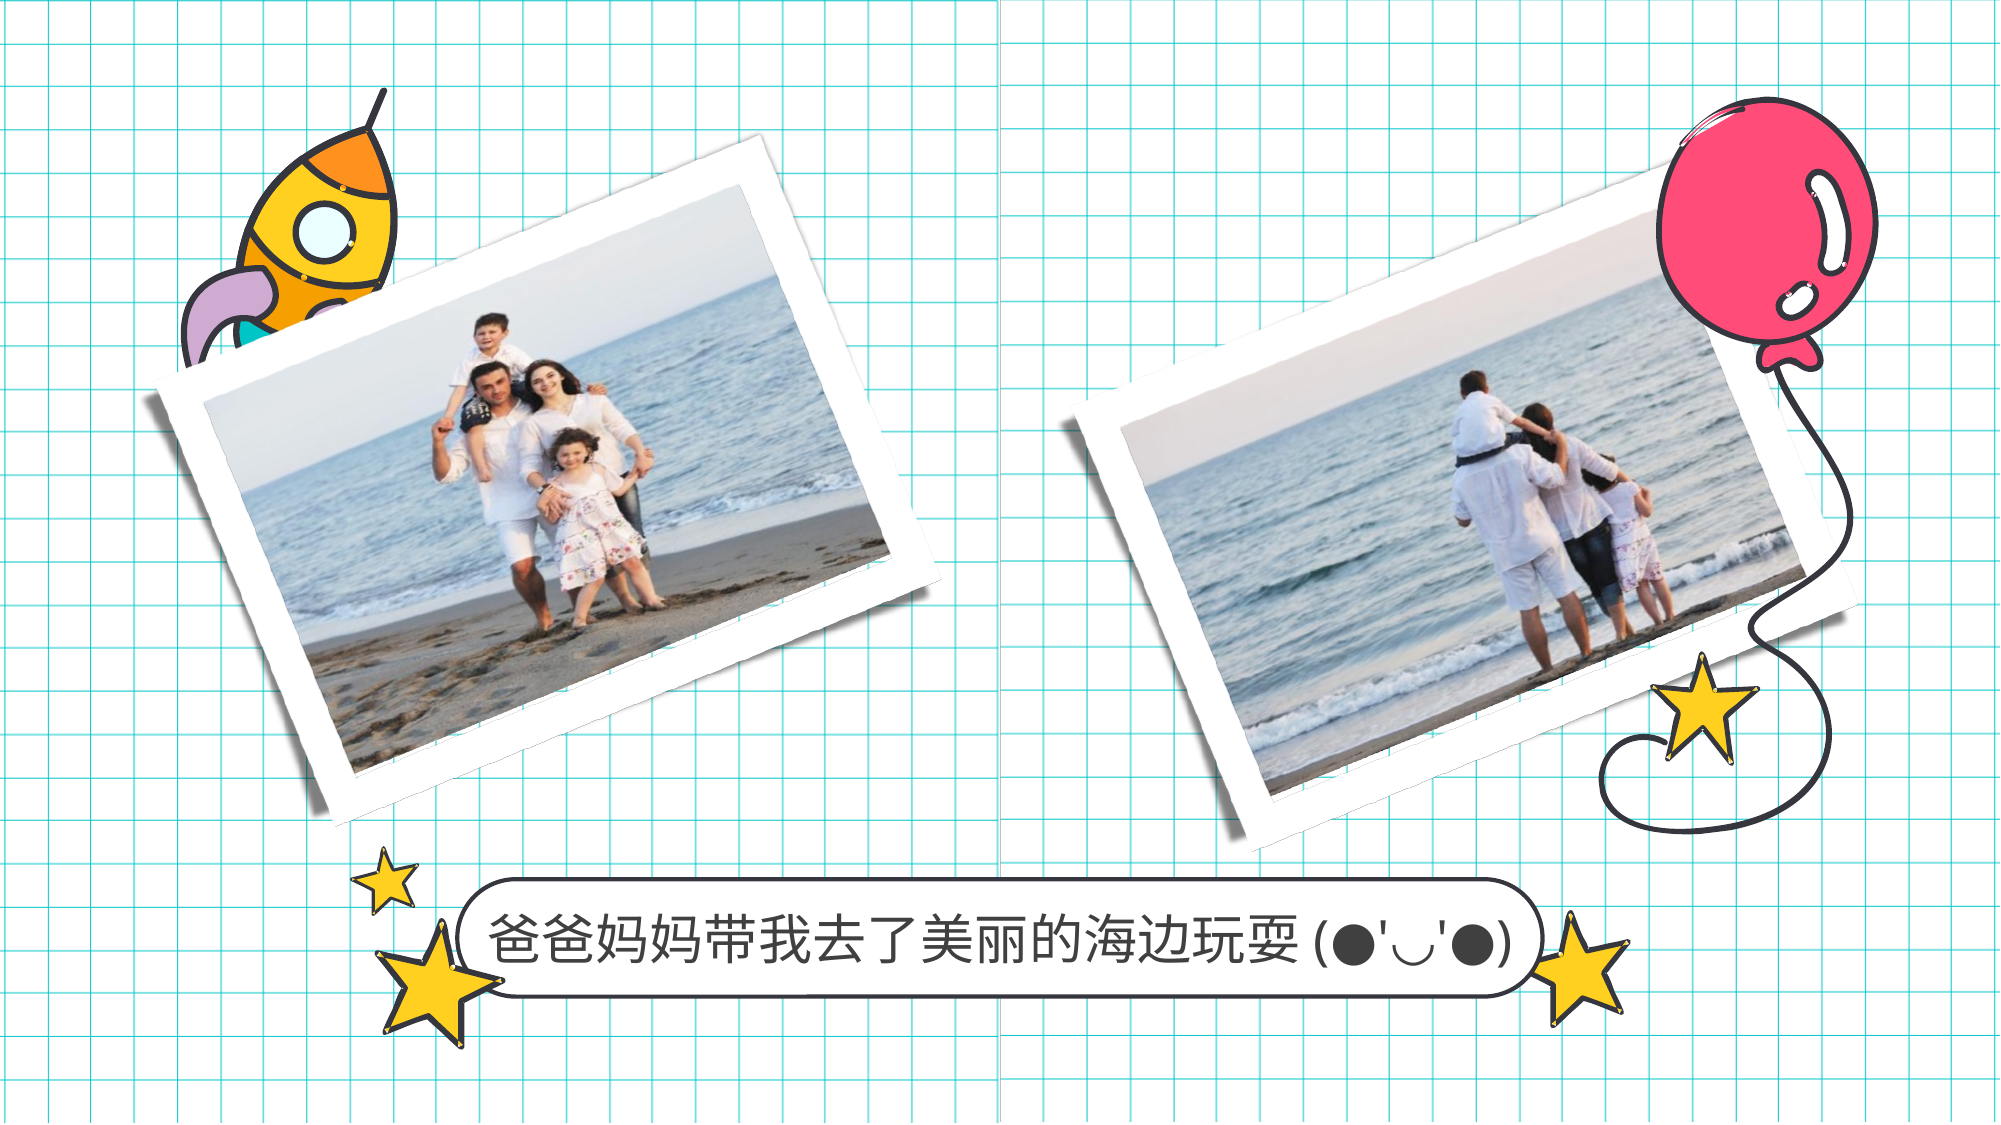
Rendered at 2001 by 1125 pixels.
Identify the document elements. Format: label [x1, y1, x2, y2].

picture [0, 0, 2000, 1125]
text_box [456, 879, 1543, 997]
text_box [140, 170, 954, 795]
text_box [1056, 195, 1560, 820]
